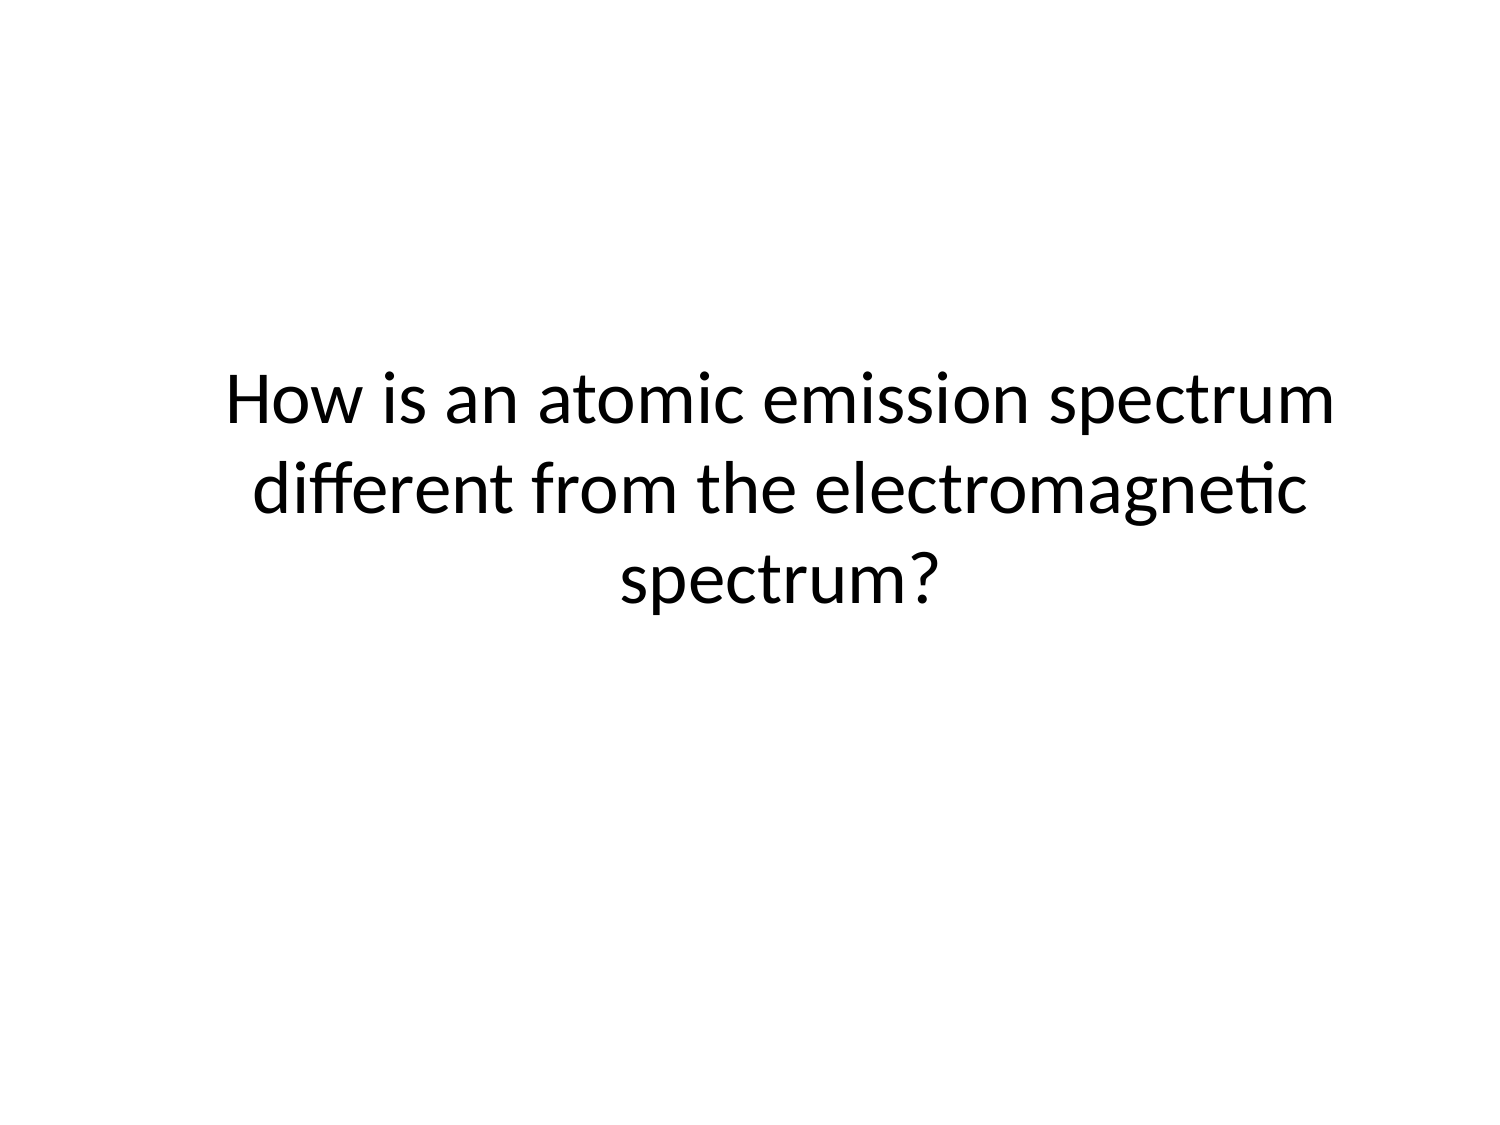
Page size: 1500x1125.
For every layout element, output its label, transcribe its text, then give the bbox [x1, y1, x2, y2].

title How is an atomic emission spectrum different from the electromagnetic spectrum? [87, 200, 1475, 768]
